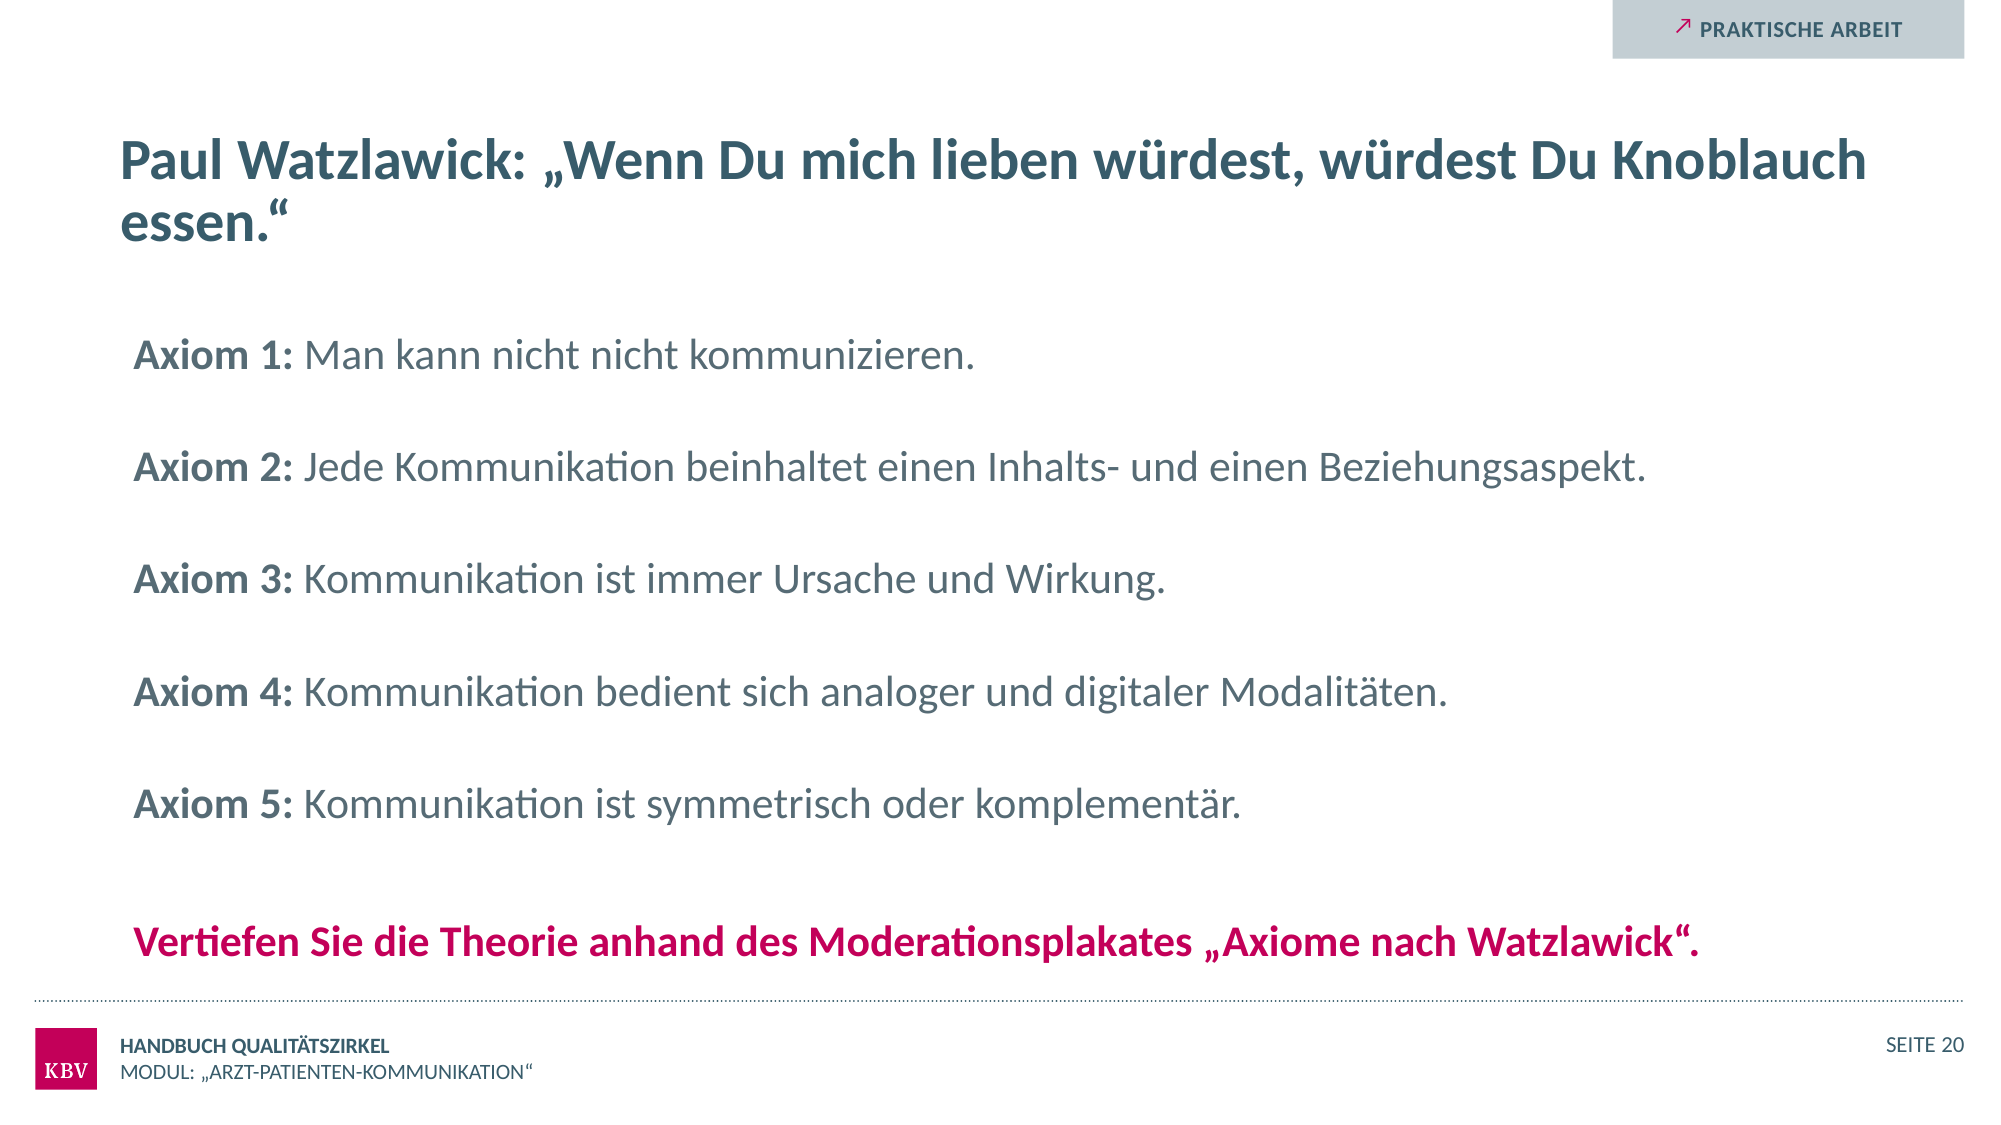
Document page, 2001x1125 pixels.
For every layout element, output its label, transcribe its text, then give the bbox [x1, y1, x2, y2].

title Paul Watzlawick: „Wenn Du mich lieben würdest, würdest Du Knoblauch essen.“ [120, 129, 1880, 201]
footer Handbuch Qualitätszirkel [120, 1030, 1668, 1057]
list Praktische Arbeit [1612, 0, 1965, 59]
slide_number Modul: „Arzt-Patienten-Kommunikation“ [120, 1057, 1668, 1084]
text_box Axiom 1: Man kann nicht nicht kommunizieren. Axiom 2: Jede Kommunikation beinhaltet einen Inhalts- und einen Beziehungsaspekt. Axiom 3: Kommunikation ist immer Ursache und Wirkung. Axiom 4: Kommunikation bedient sich analoger und digitaler Modalitäten. Axiom 5: Kommunikation ist symmetrisch oder komplementär. Vertiefen Sie die Theorie anhand des Moderationsplakates „Axiome nach Watzlawick“. [118, 318, 1883, 973]
slide_number Seite 20 [1787, 1030, 1965, 1057]
